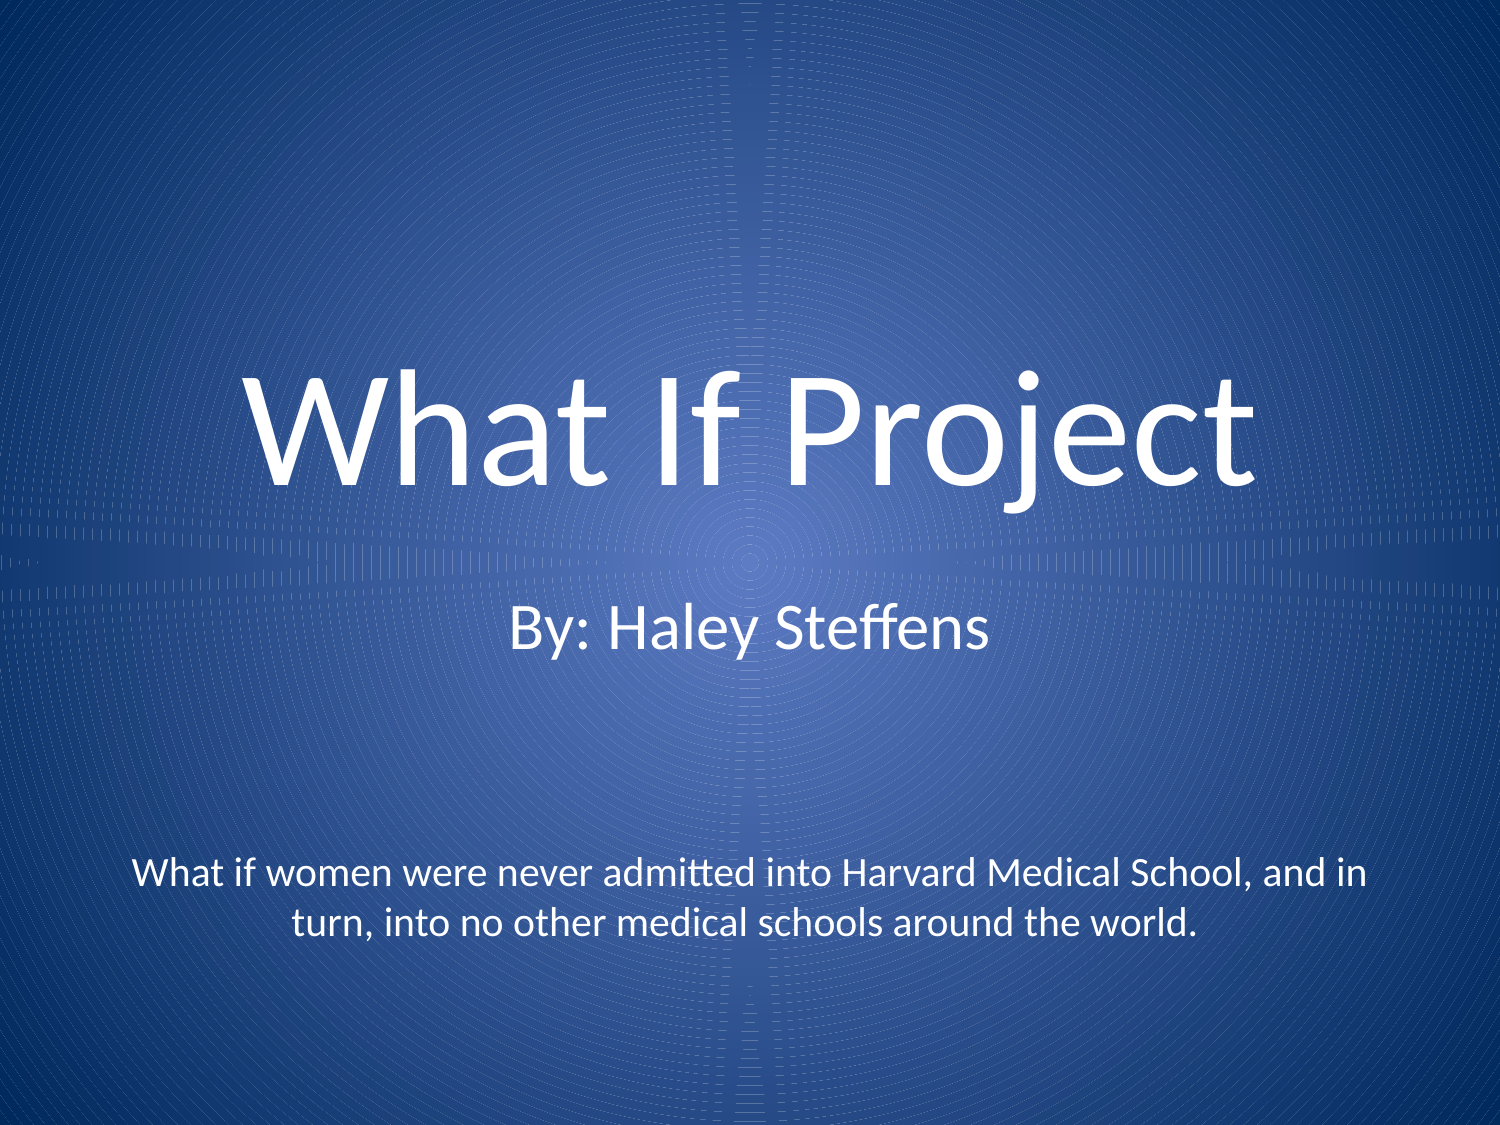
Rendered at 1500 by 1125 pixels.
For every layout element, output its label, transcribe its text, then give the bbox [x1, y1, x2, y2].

title What If Project [75, 324, 1425, 513]
list By: Haley Steffens What if women were never admitted into Harvard Medical School, and in turn, into no other medical schools around the world. [75, 575, 1425, 1005]
